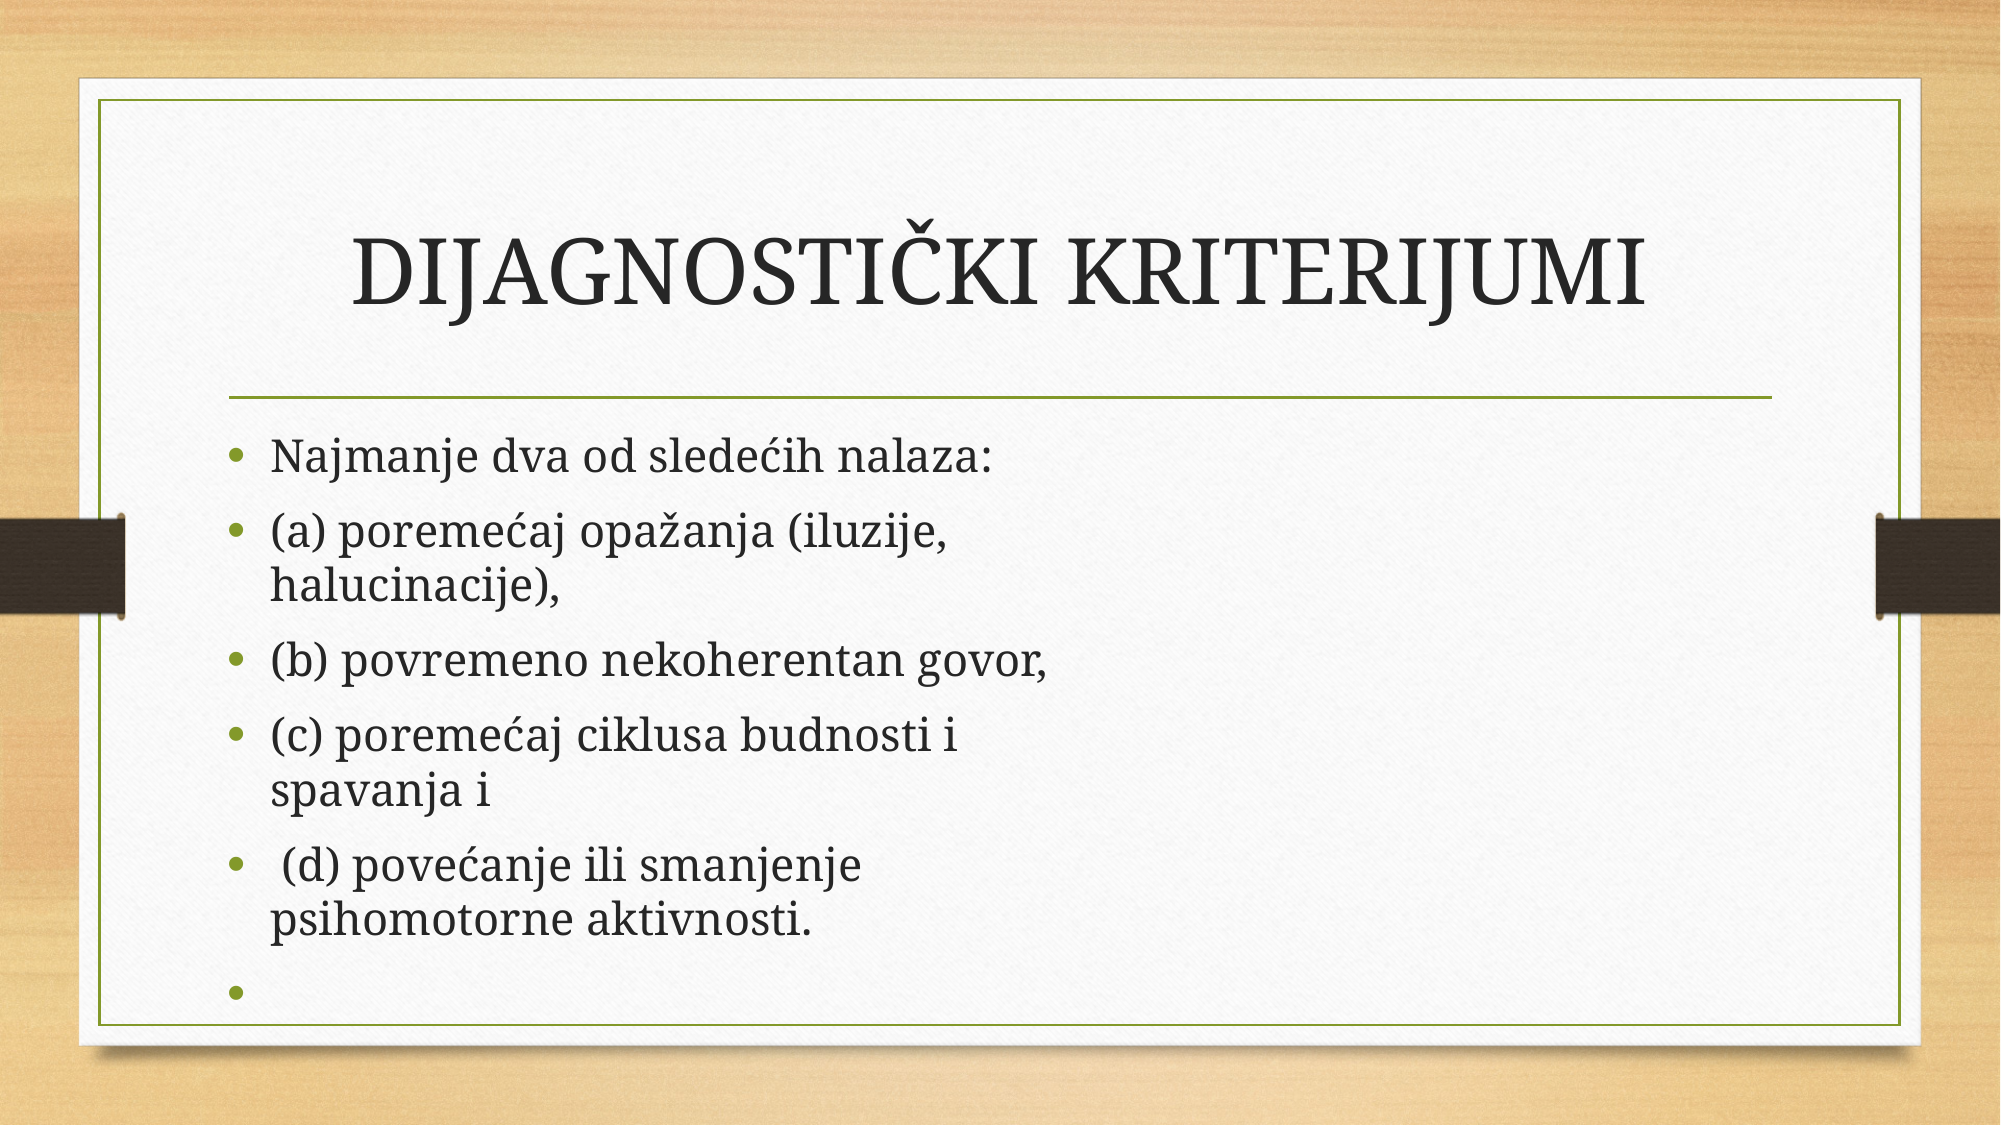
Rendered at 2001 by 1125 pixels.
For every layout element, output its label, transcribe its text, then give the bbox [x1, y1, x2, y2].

title DIJAGNOSTIČKI KRITERIJUMI [212, 161, 1788, 375]
picture [0, 0, 2001, 1125]
list Najmanje dva od sledećih nalaza: (a) poremećaj opažanja (iluzije, halucinacije), (b) povremeno nekoherentan govor, (c) poremećaj ciklusa budnosti i spavanja i (d) povećanje ili smanjenje psihomotorne aktivnosti. [212, 419, 1141, 1037]
